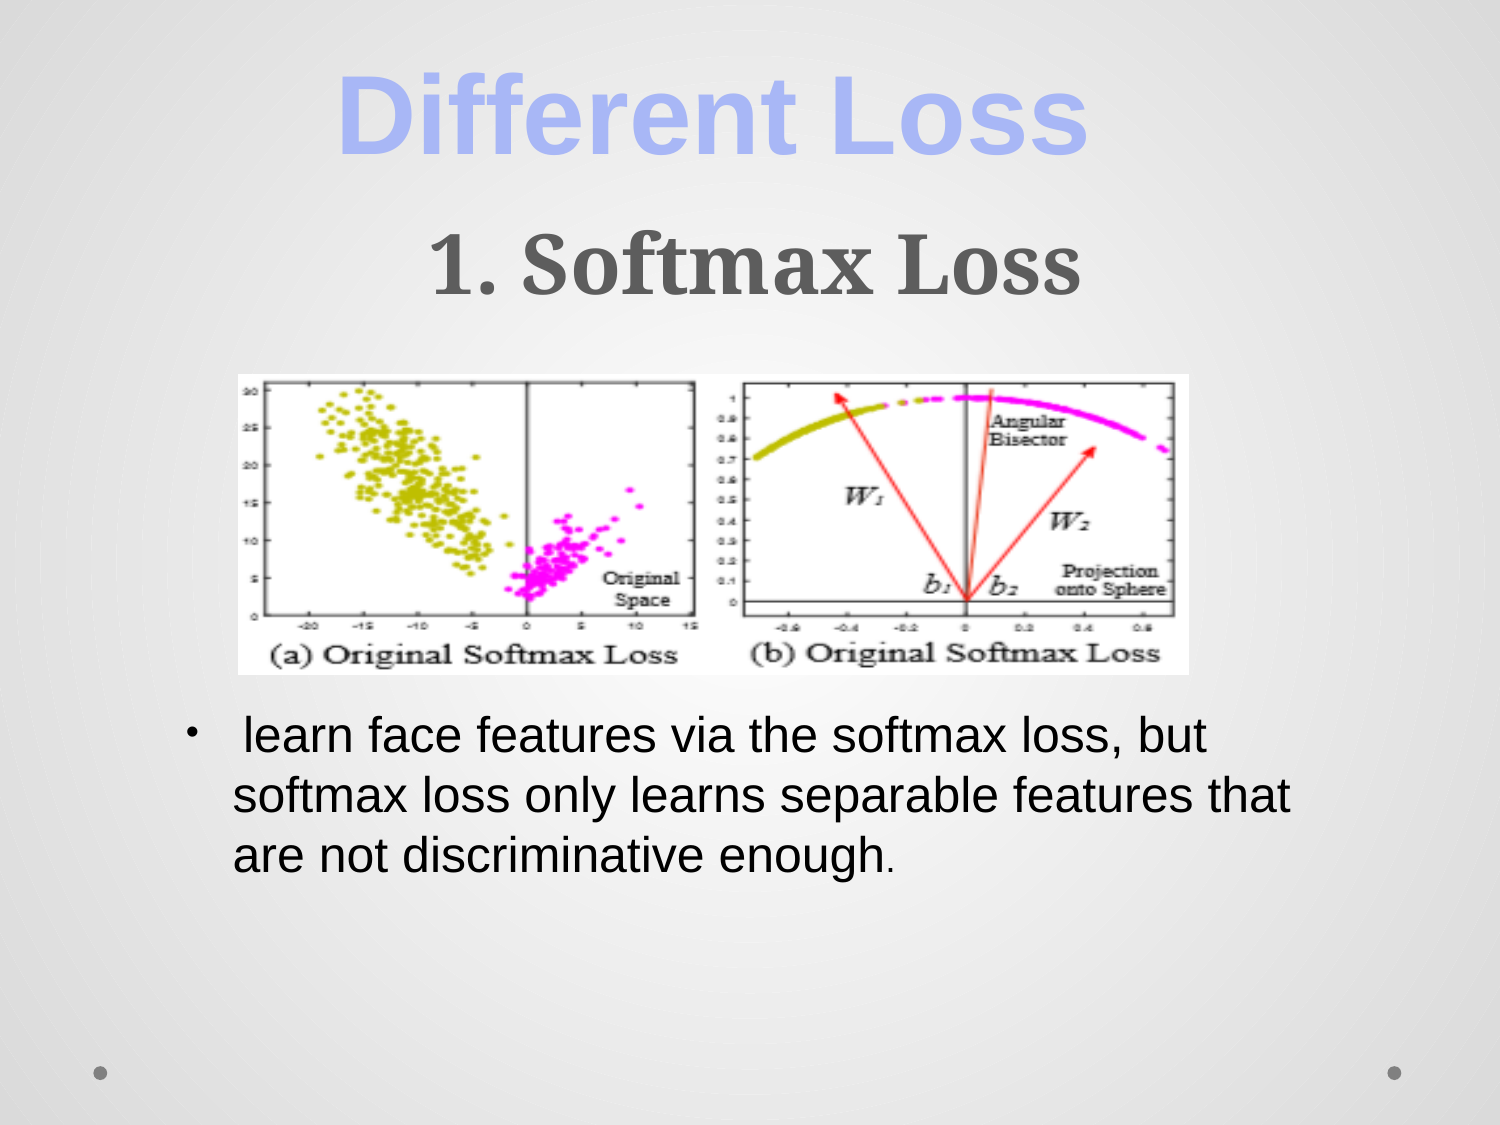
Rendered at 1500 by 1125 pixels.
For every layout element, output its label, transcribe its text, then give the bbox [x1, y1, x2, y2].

text_box 1. Softmax Loss [287, 204, 1225, 320]
picture [238, 374, 1189, 676]
text_box learn face features via the softmax loss, but softmax loss only learns separable features that are not discriminative enough. [171, 694, 1375, 890]
text_box Different Loss [320, 34, 1107, 185]
